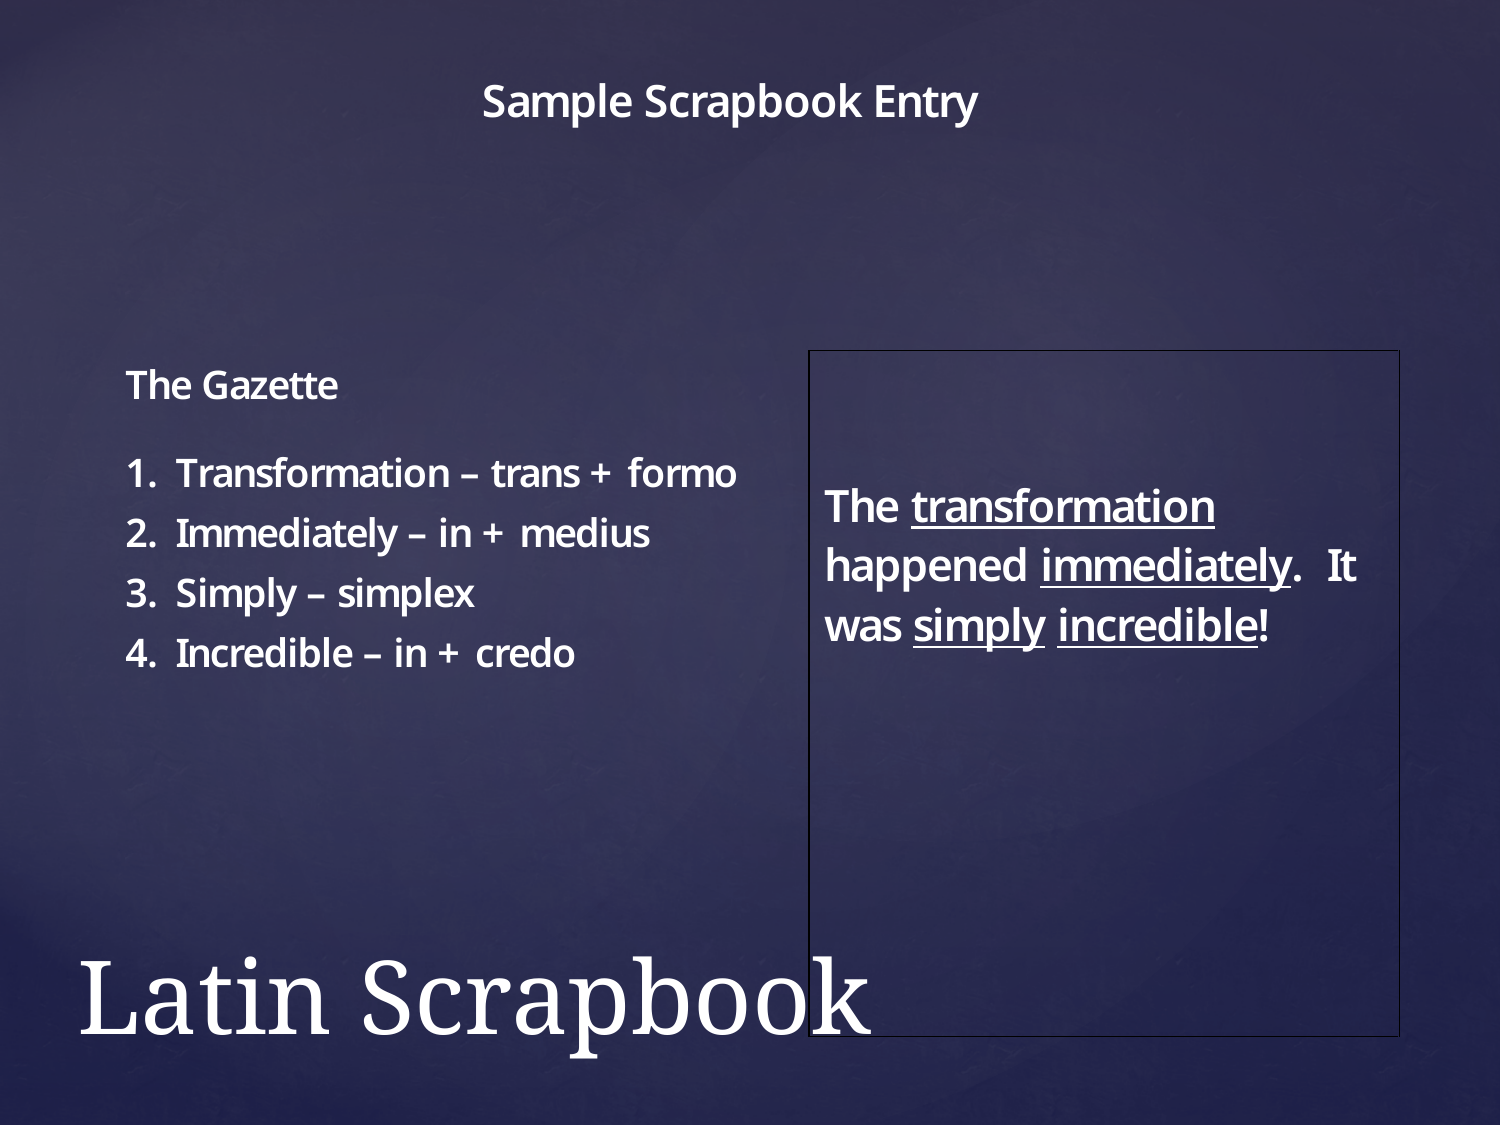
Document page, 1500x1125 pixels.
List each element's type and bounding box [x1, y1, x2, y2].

list [74, 68, 1426, 1125]
